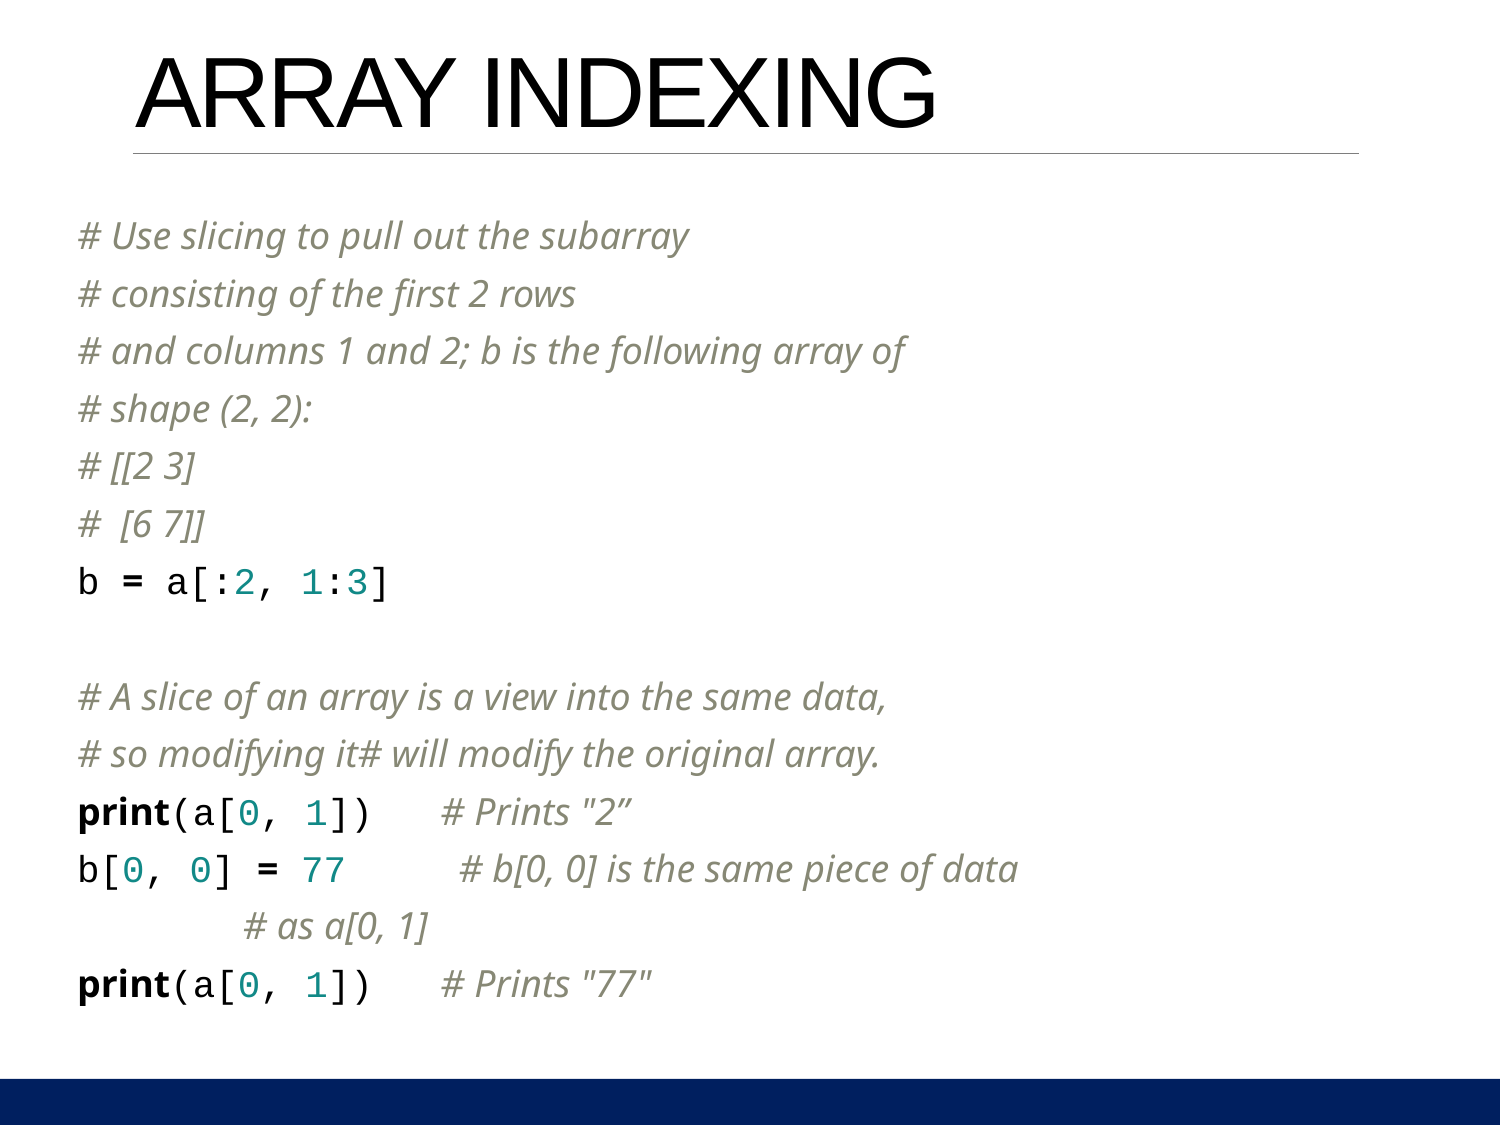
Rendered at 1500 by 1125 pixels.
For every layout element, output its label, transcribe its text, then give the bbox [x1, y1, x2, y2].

title ARRAY INDEXING [132, 24, 1359, 187]
text_box # Use slicing to pull out the subarray # consisting of the first 2 rows # and columns 1 and 2; b is the following array of # shape (2, 2): # [[2 3] # [6 7]] b = a[:2, 1:3] # A slice of an array is a view into the same data, # so modifying it# will modify the original array. print(a[0, 1]) # Prints "2” b[0, 0] = 77 # b[0, 0] is the same piece of data # as a[0, 1] print(a[0, 1]) # Prints "77" [75, 187, 1443, 1005]
